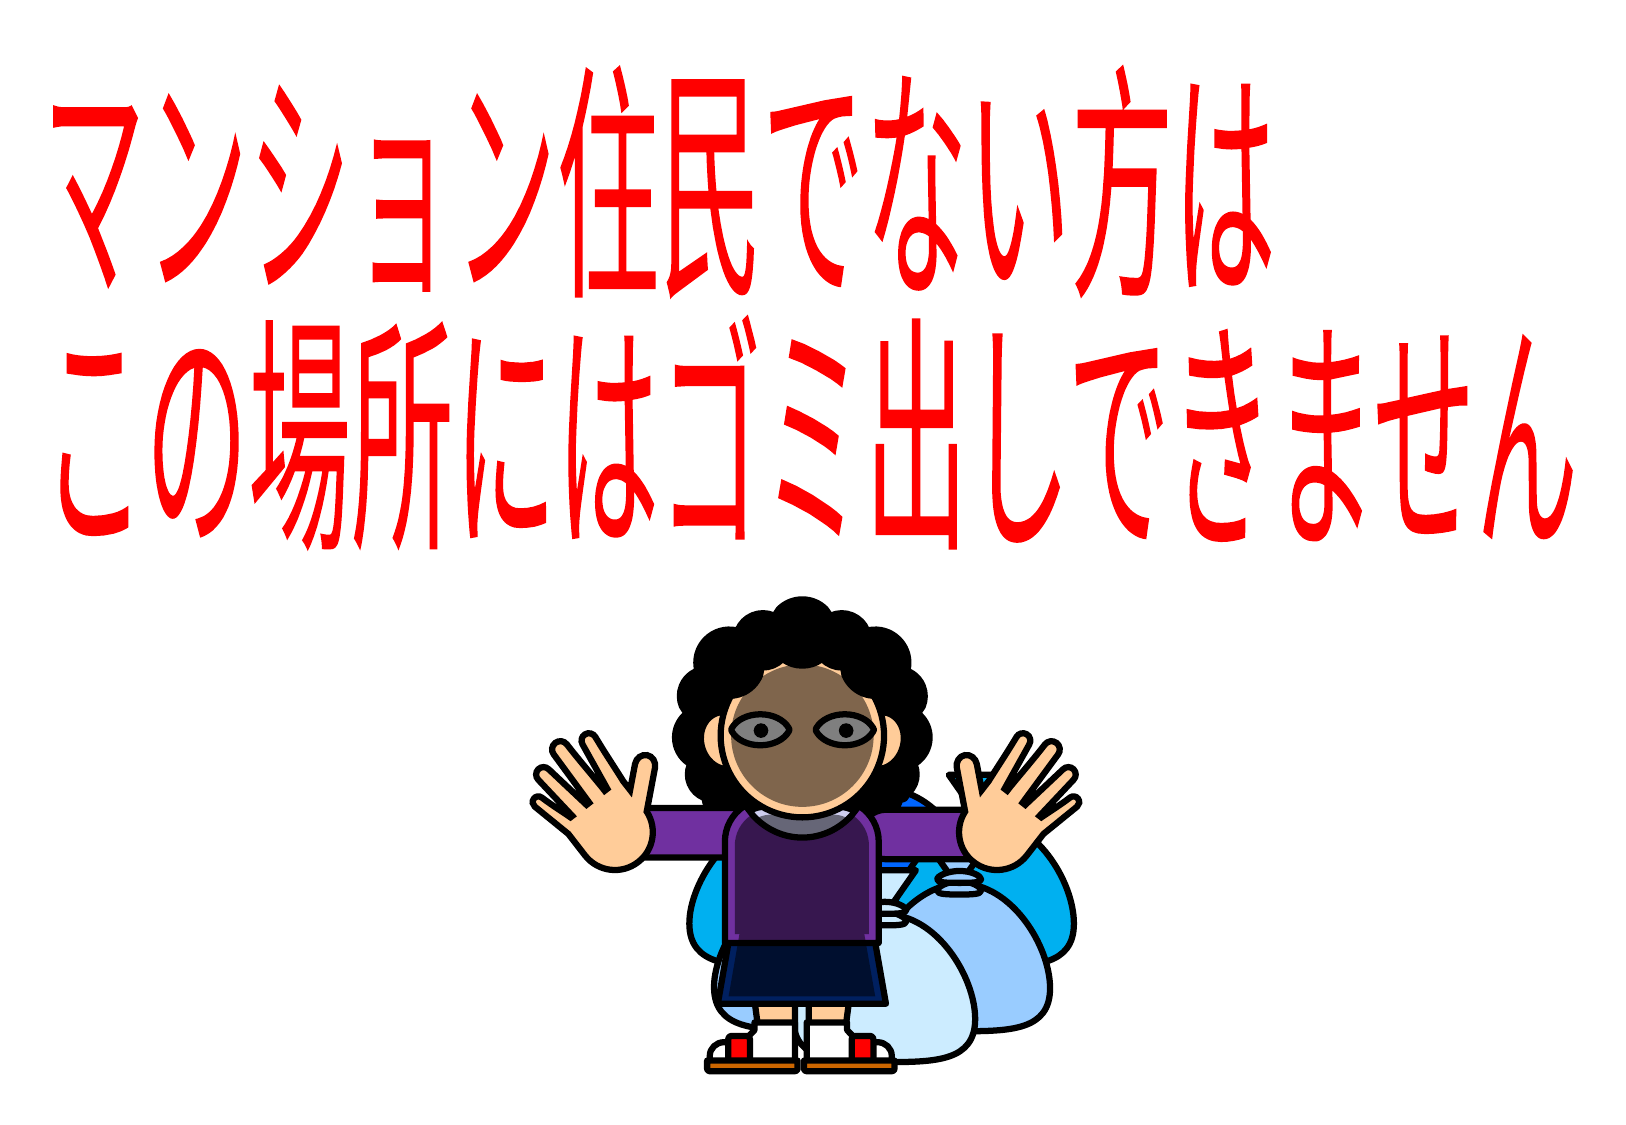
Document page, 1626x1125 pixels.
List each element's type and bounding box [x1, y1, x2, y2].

text_box [546, 599, 1079, 1072]
